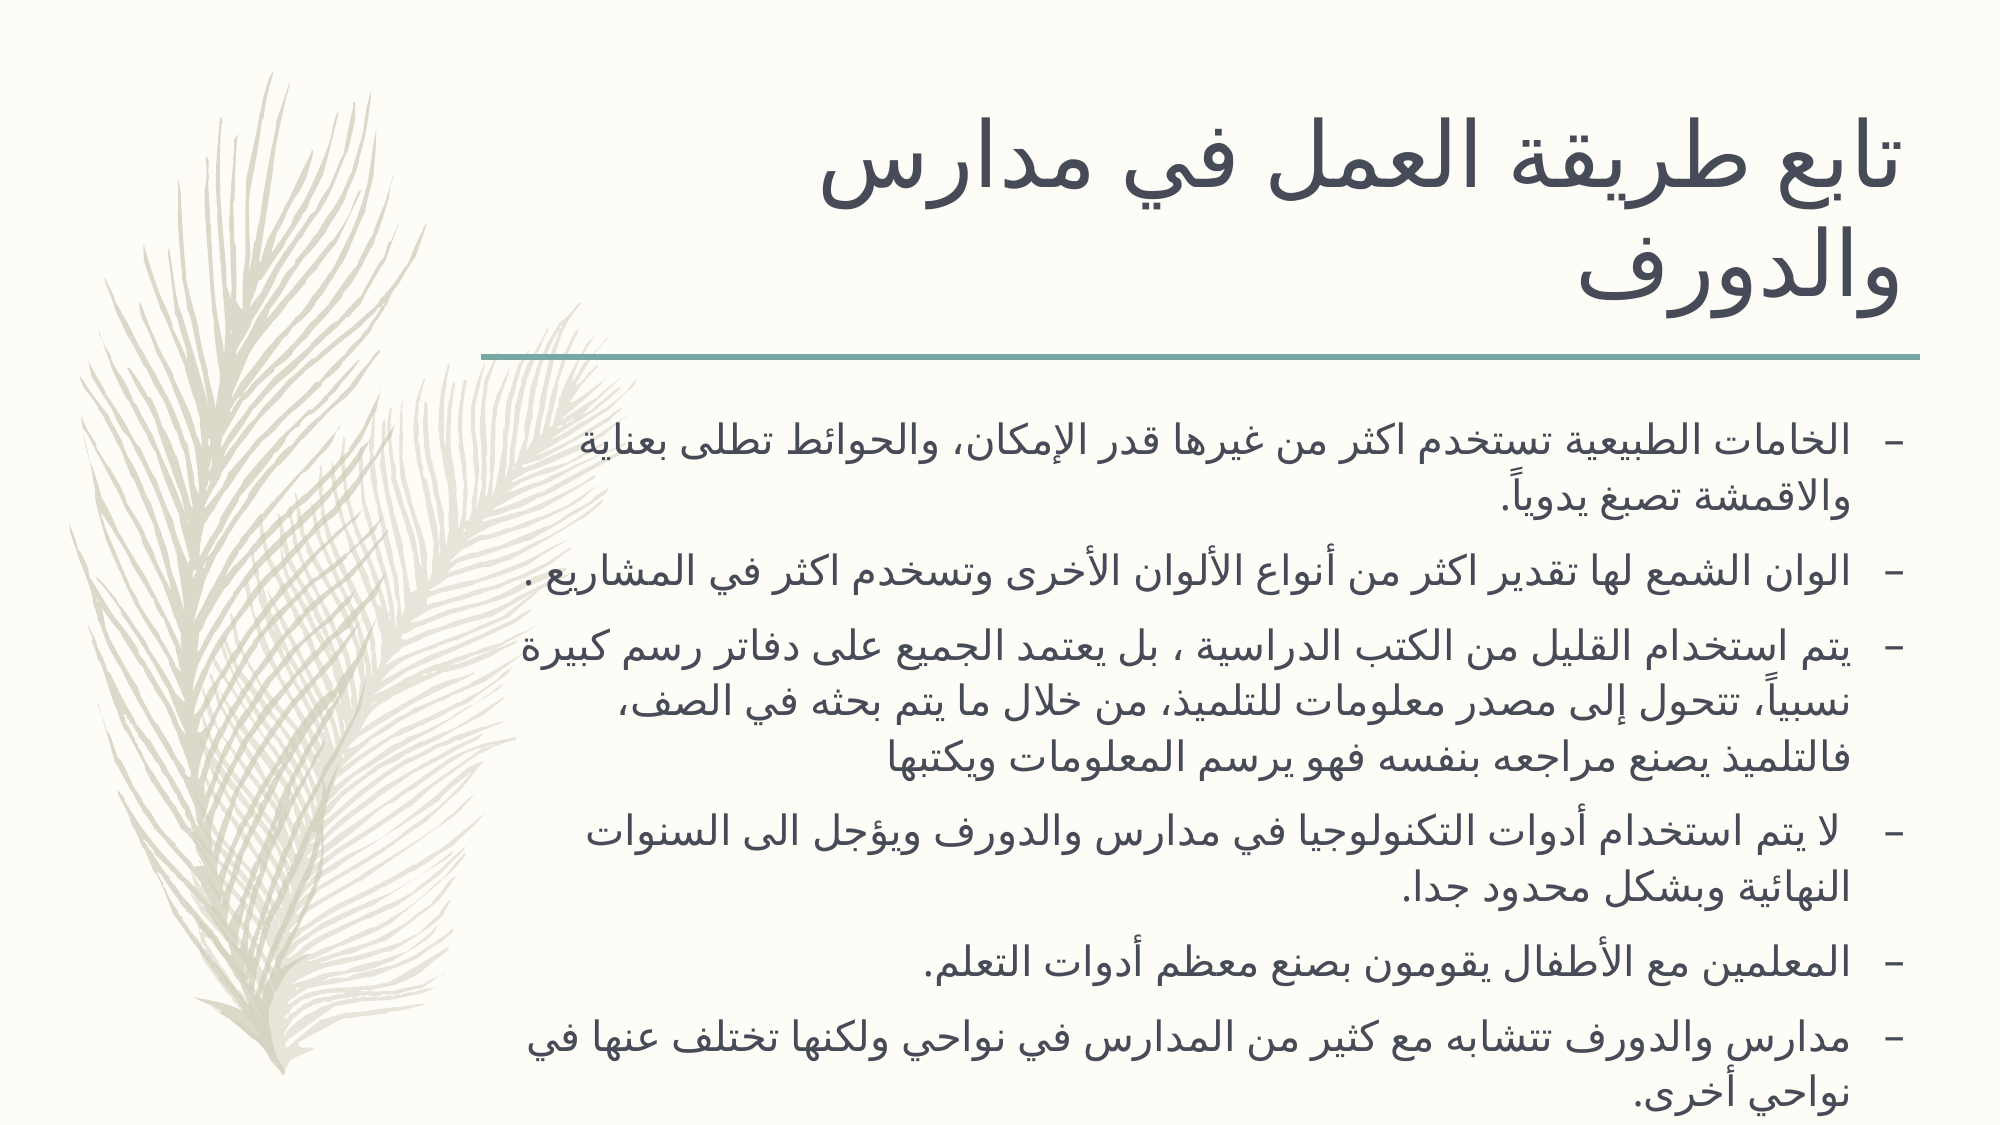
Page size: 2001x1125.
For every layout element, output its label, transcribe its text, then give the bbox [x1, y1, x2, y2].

title تابع طريقة العمل في مدارس والدورف [481, 93, 1920, 350]
list الخامات الطبيعية تستخدم اكثر من غيرها قدر الإمكان، والحوائط تطلى بعناية والاقمشة تصبغ يدوياً. الوان الشمع لها تقدير اكثر من أنواع الألوان الأخرى وتسخدم اكثر في المشاريع . يتم استخدام القليل من الكتب الدراسية ، بل يعتمد الجميع على دفاتر رسم كبيرة نسبياً، تتحول إلى مصدر معلومات للتلميذ، من خلال ما يتم بحثه في الصف، فالتلميذ يصنع مراجعه بنفسه فهو يرسم المعلومات ويكتبها لا يتم استخدام أدوات التكنولوجيا في مدارس والدورف ويؤجل الى السنوات النهائية وبشكل محدود جدا. المعلمين مع الأطفال يقومون بصنع معظم أدوات التعلم. مدارس والدورف تتشابه مع كثير من المدارس في نواحي ولكنها تختلف عنها في نواحي أخرى. [481, 399, 1920, 999]
